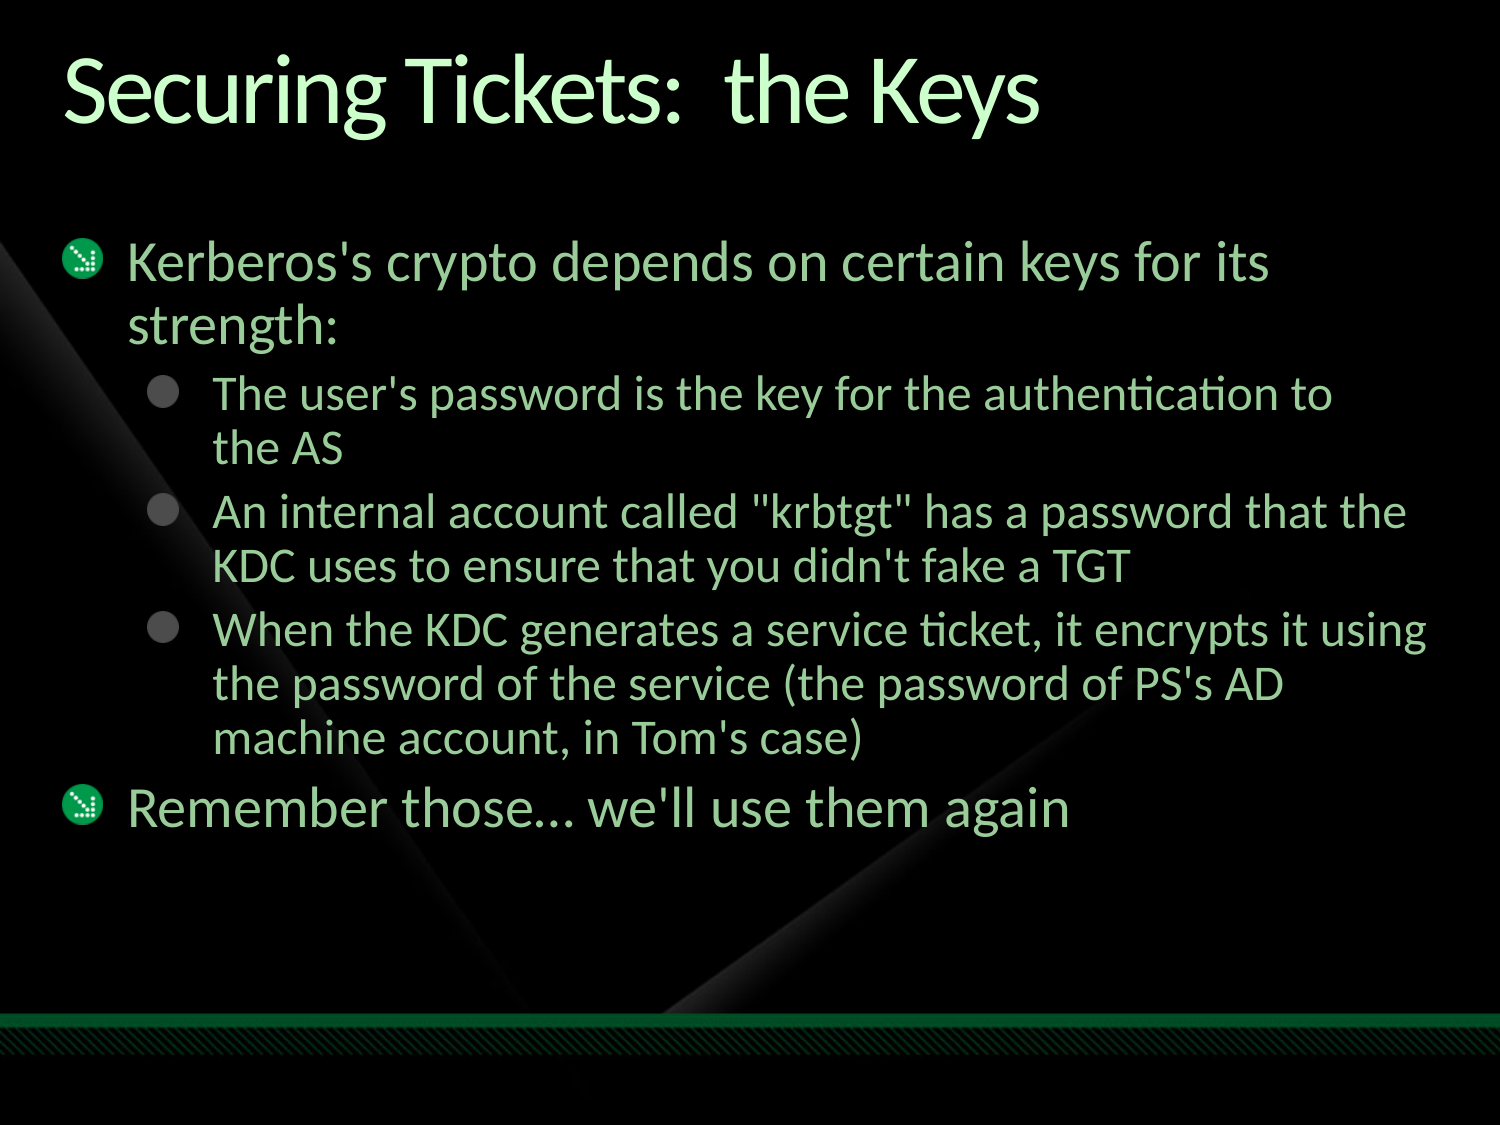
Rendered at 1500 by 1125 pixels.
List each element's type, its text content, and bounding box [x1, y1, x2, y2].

picture [0, 0, 1500, 1125]
list Kerberos's crypto depends on certain keys for its strength: The user's password is the key for the authentication to the AS An internal account called "krbtgt" has a password that the KDC uses to ensure that you didn't fake a TGT When the KDC generates a service ticket, it encrypts it using the password of the service (the password of PS's AD machine account, in Tom's case) Remember those… we'll use them again [62, 231, 1438, 595]
title Securing Tickets: the Keys [62, 37, 1438, 147]
